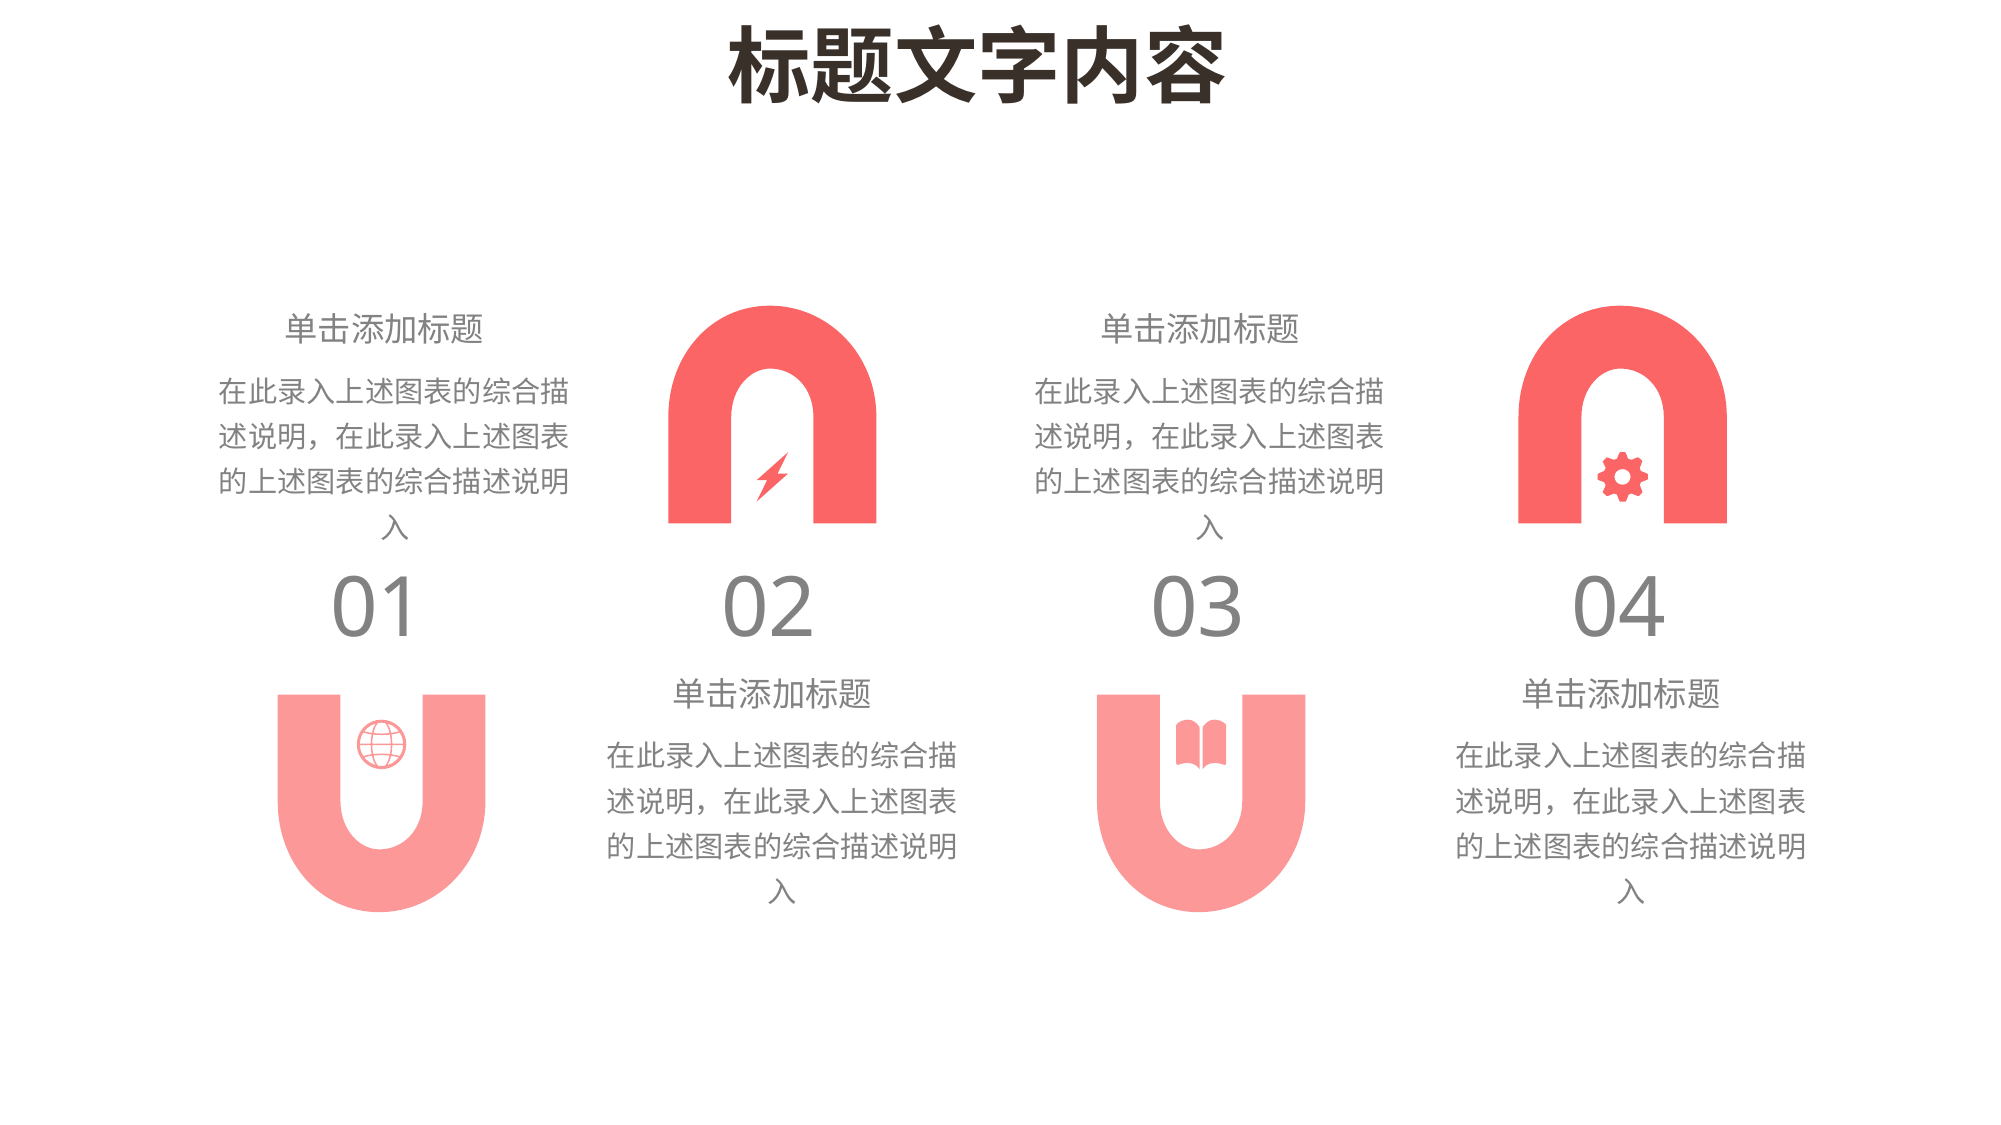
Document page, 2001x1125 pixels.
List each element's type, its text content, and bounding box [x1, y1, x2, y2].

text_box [588, 655, 976, 919]
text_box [1518, 305, 1728, 524]
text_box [668, 305, 877, 524]
text_box 02 [706, 538, 832, 654]
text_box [1016, 290, 1404, 555]
text_box 标题文字内容 [713, 5, 1243, 121]
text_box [201, 290, 588, 555]
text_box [1437, 655, 1825, 919]
text_box 04 [1556, 538, 1682, 654]
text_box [277, 694, 486, 913]
text_box 03 [1135, 561, 1261, 668]
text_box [1096, 694, 1306, 913]
text_box 01 [315, 561, 441, 668]
